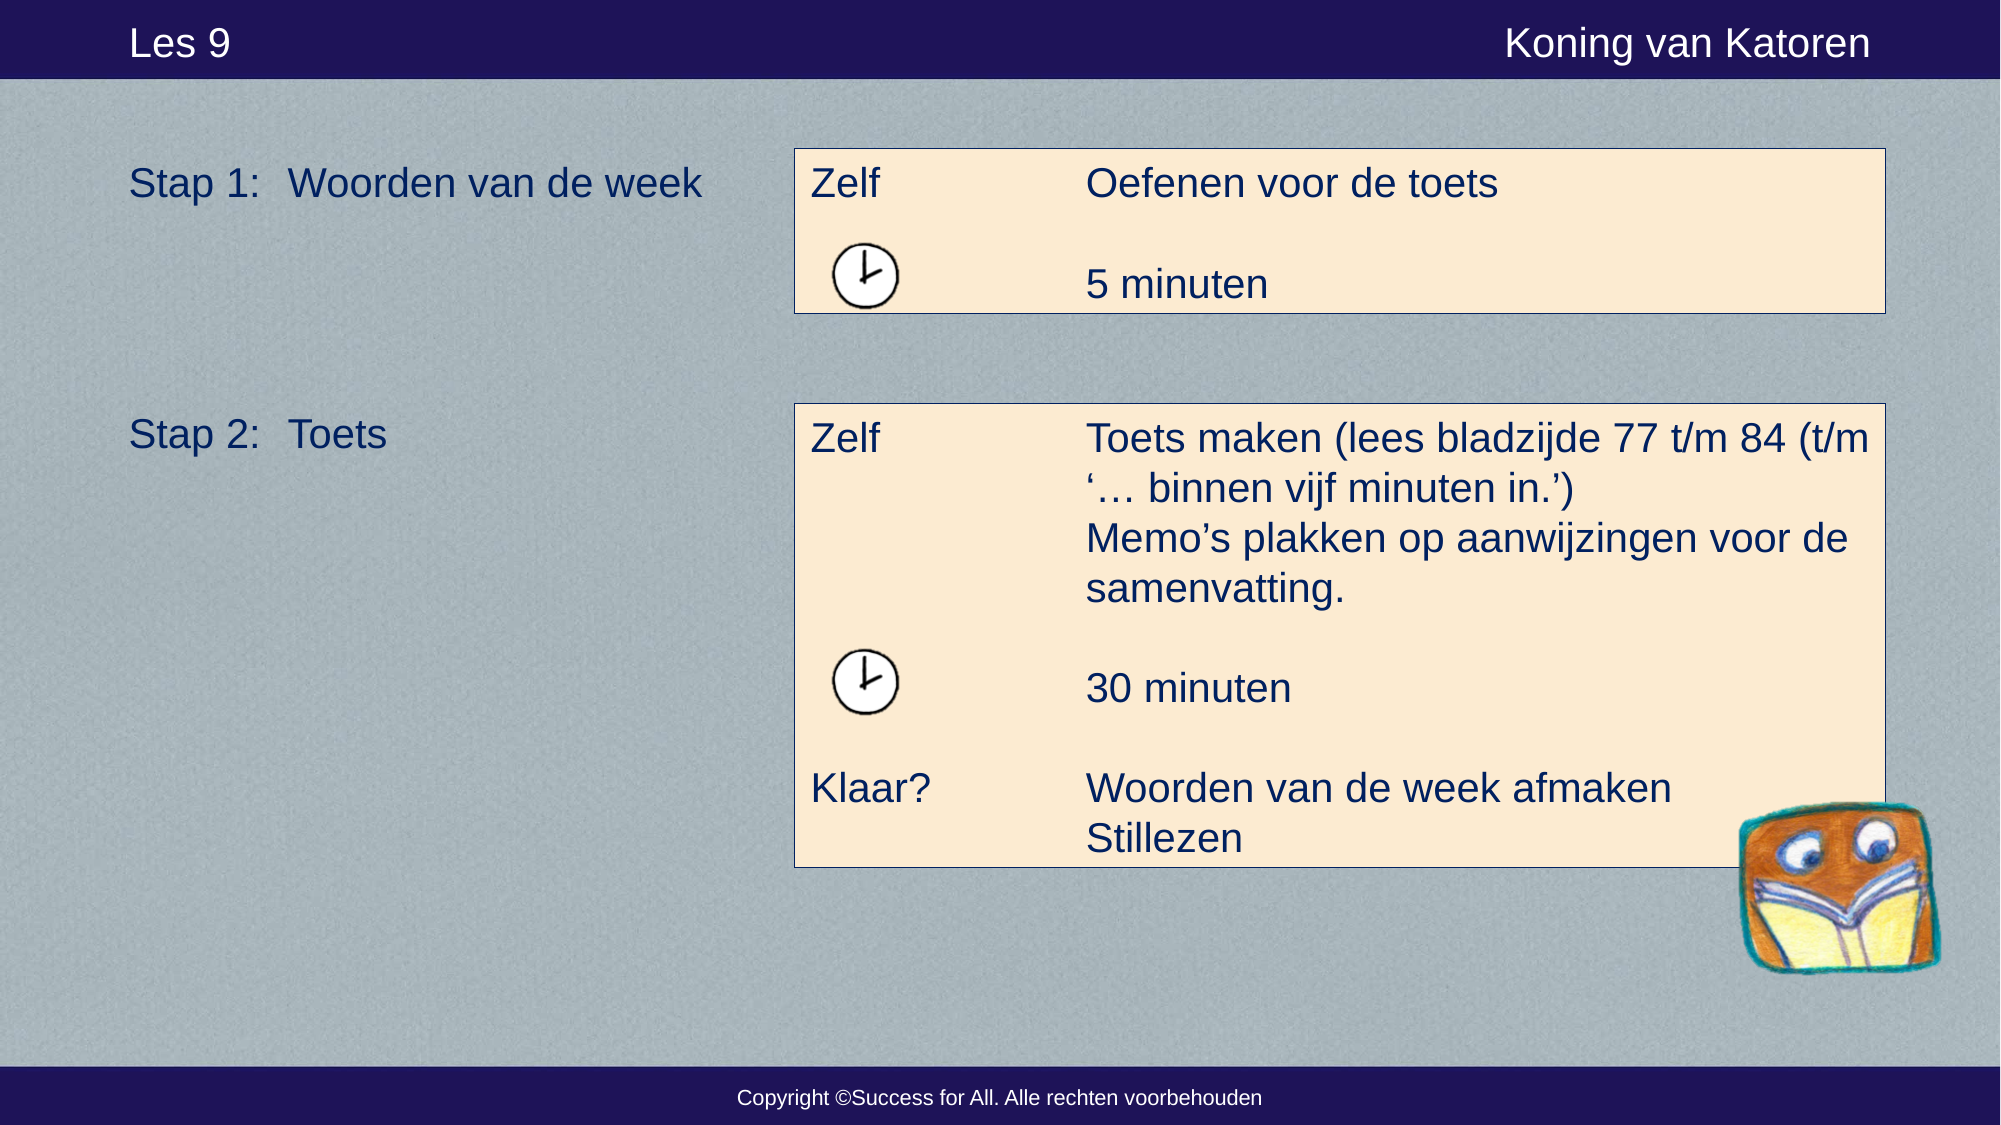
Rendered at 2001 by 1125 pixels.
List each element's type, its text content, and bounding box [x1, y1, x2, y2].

text_box Zelf Toets maken (lees bladzijde 77 t/m 84 (t/m ‘… binnen vijf minuten in.’) Memo’s plakken op aanwijzingen voor de samenvatting. 30 minuten Klaar? Woorden van de week afmaken Stillezen [794, 403, 1886, 868]
picture [0, 0, 2001, 1125]
text_box Les 9 [114, 8, 354, 73]
text_box Koning van Katoren [999, 8, 1886, 73]
text_box Zelf Oefenen voor de toets 5 minuten [794, 148, 1886, 314]
text_box Copyright ©Success for All. Alle rechten voorbehouden [0, 1076, 2000, 1125]
text_box Stap 1: Woorden van de week Stap 2: Toets [114, 148, 907, 764]
